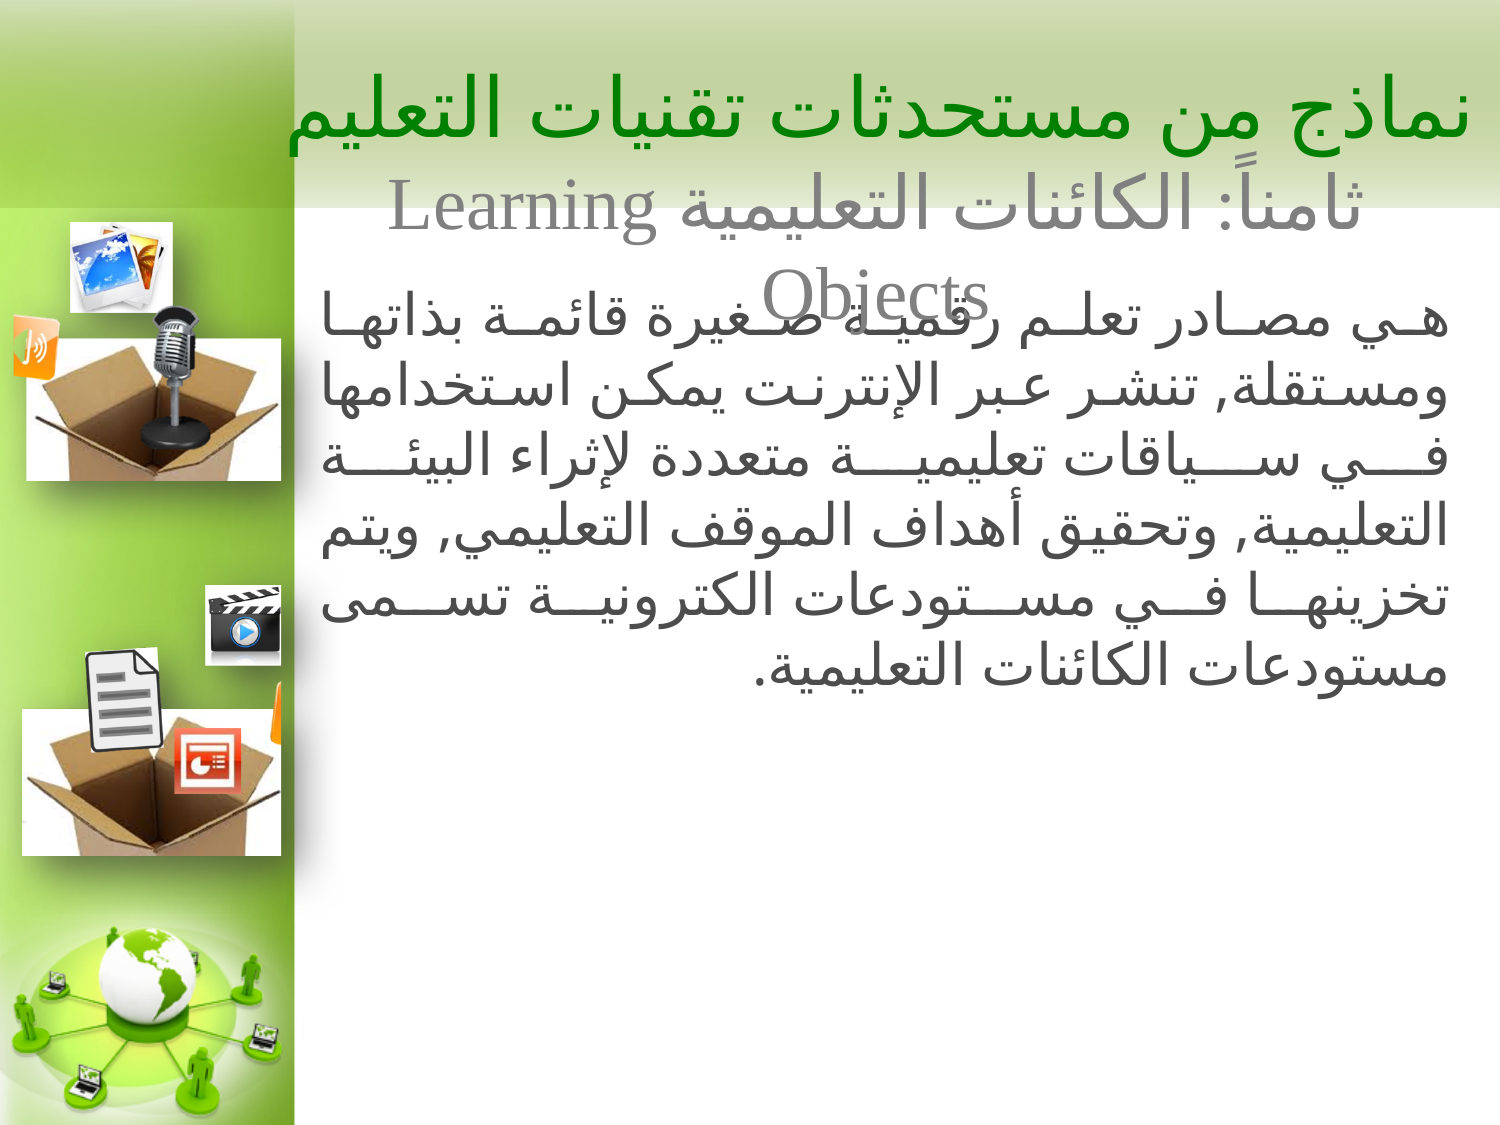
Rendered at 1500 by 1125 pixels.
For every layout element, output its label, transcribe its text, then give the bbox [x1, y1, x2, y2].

text_box [0, 0, 1500, 208]
text_box نماذج من مستحدثات تقنيات التعليم [265, 45, 1495, 163]
text_box ثامناً: الكائنات التعليمية Learning Objects [292, 147, 1460, 342]
picture [0, 208, 1500, 1125]
text_box هي مصادر تعلم رقمية صغيرة قائمة بذاتها ومستقلة, تنشر عبر الإنترنت يمكن استخدامها في سياقات تعليمية متعددة لإثراء البيئة التعليمية, وتحقيق أهداف الموقف التعليمي, ويتم تخزينها في مستودعات الكترونية تسمى مستودعات الكائنات التعليمية. [304, 269, 1466, 970]
